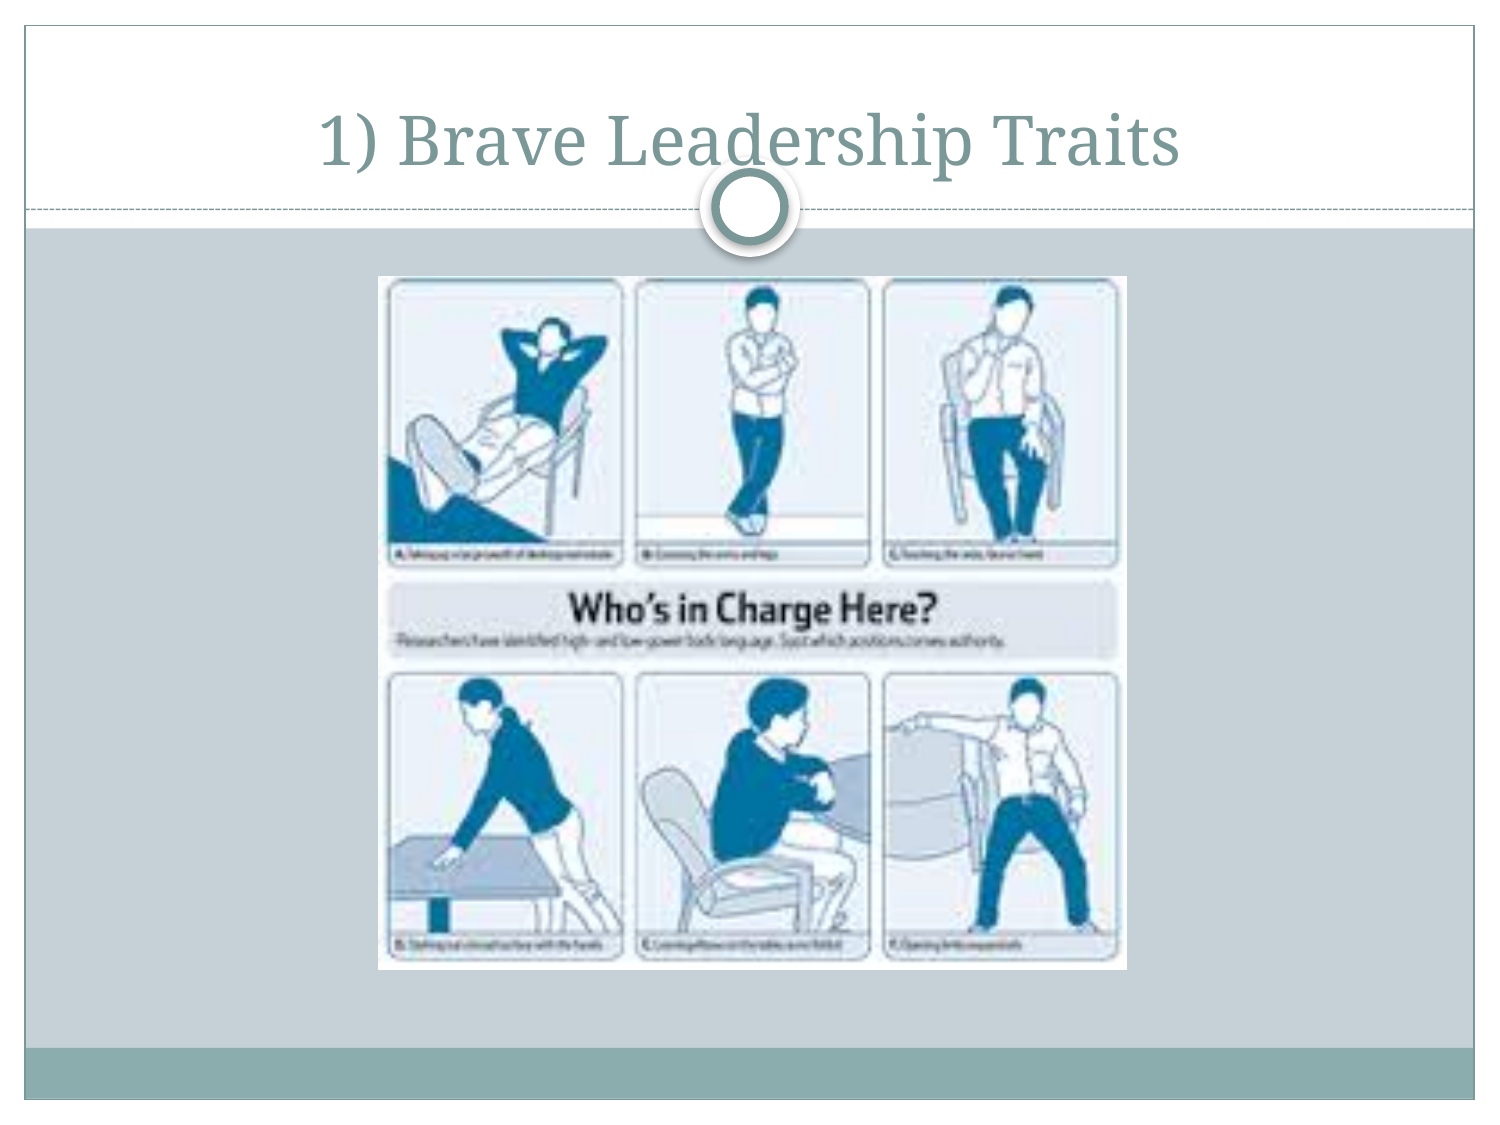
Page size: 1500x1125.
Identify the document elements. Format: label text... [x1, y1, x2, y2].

title 1) Brave Leadership Traits [50, 62, 1450, 187]
picture [378, 275, 1127, 971]
